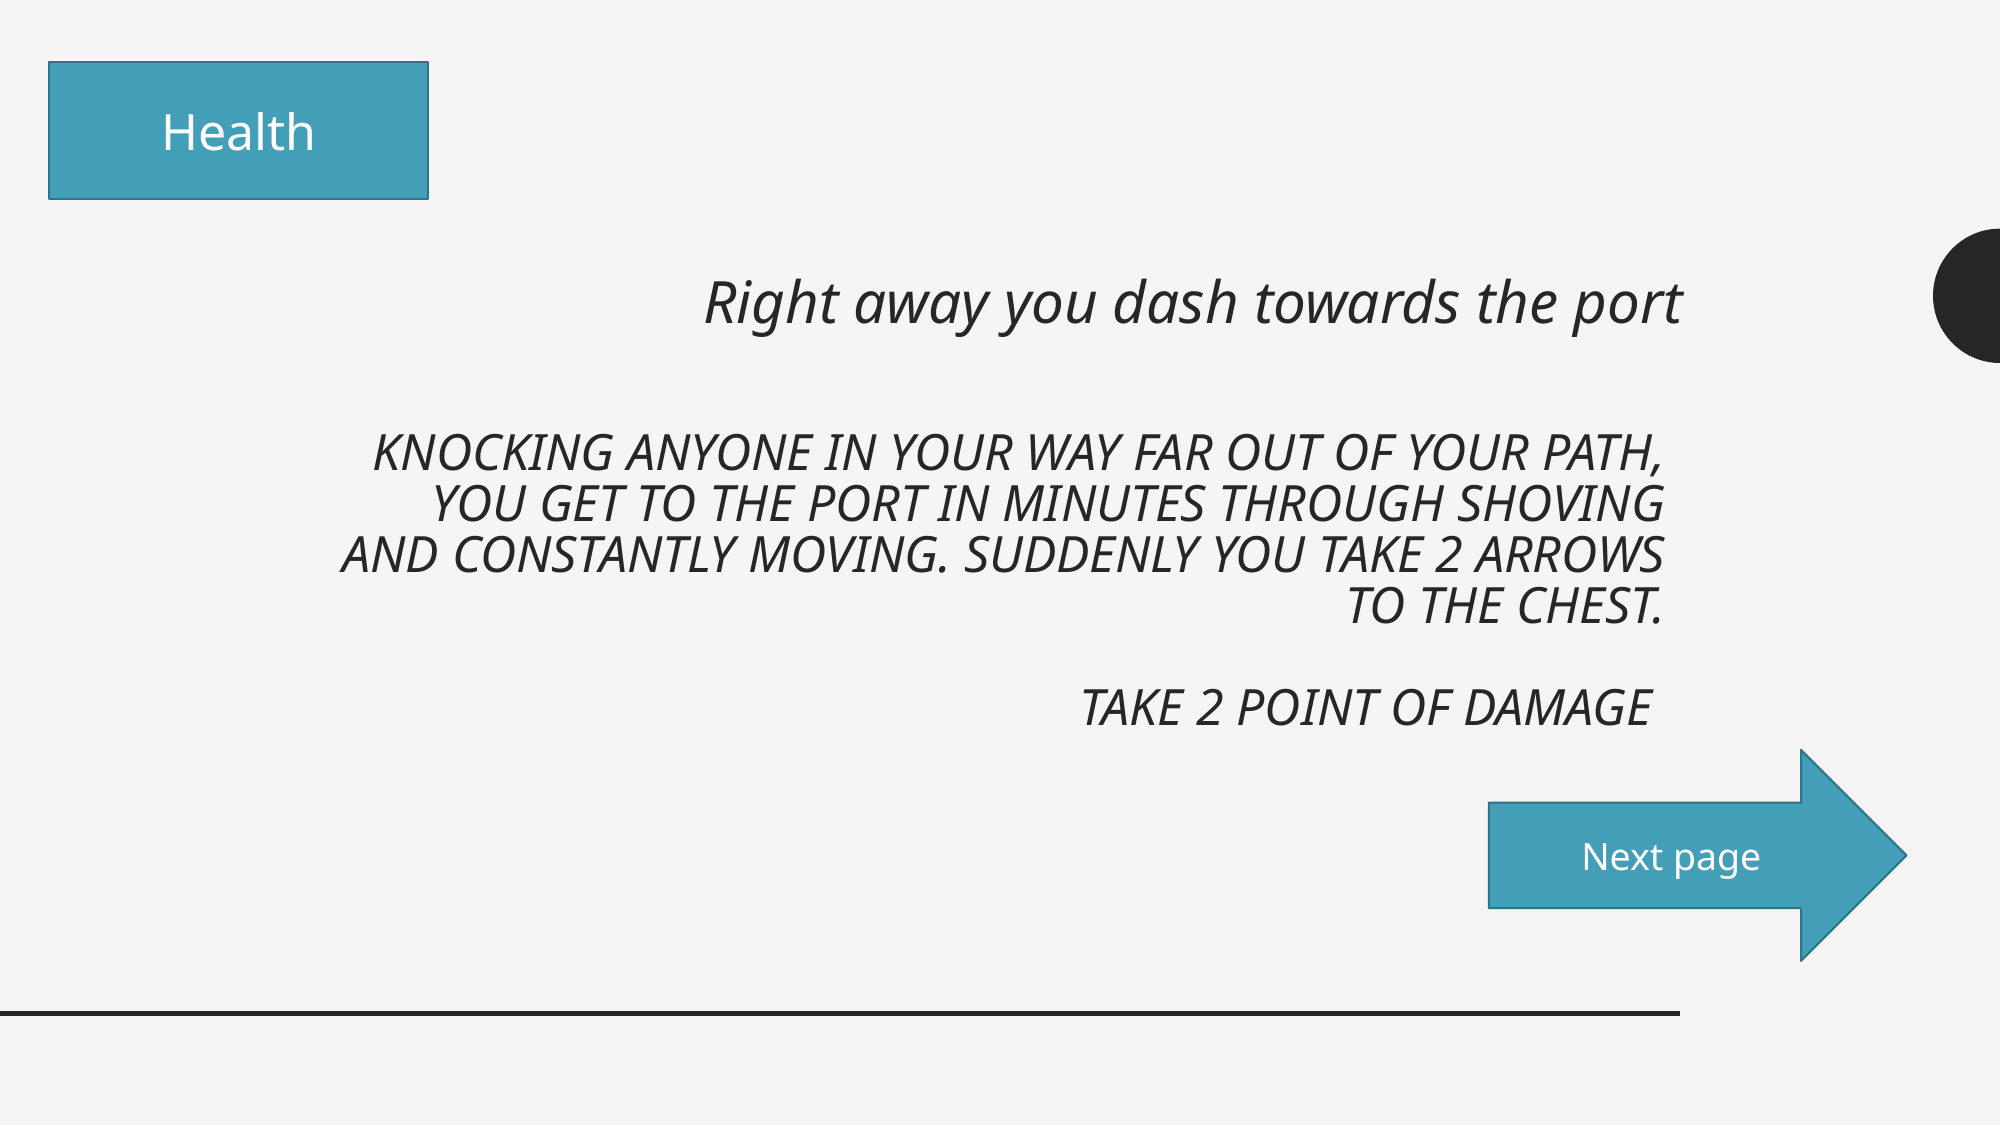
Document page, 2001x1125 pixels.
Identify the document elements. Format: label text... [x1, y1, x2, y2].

list Right away you dash towards the port [319, 228, 1698, 363]
title Knocking anyone in your way far out of your path, you get to the port in minutes through shoving and constantly moving. Suddenly you take 2 arrows to the chest. Take 2 point of damage [319, 421, 1681, 961]
text_box Health [48, 61, 429, 200]
text_box Next page [1487, 748, 1908, 962]
